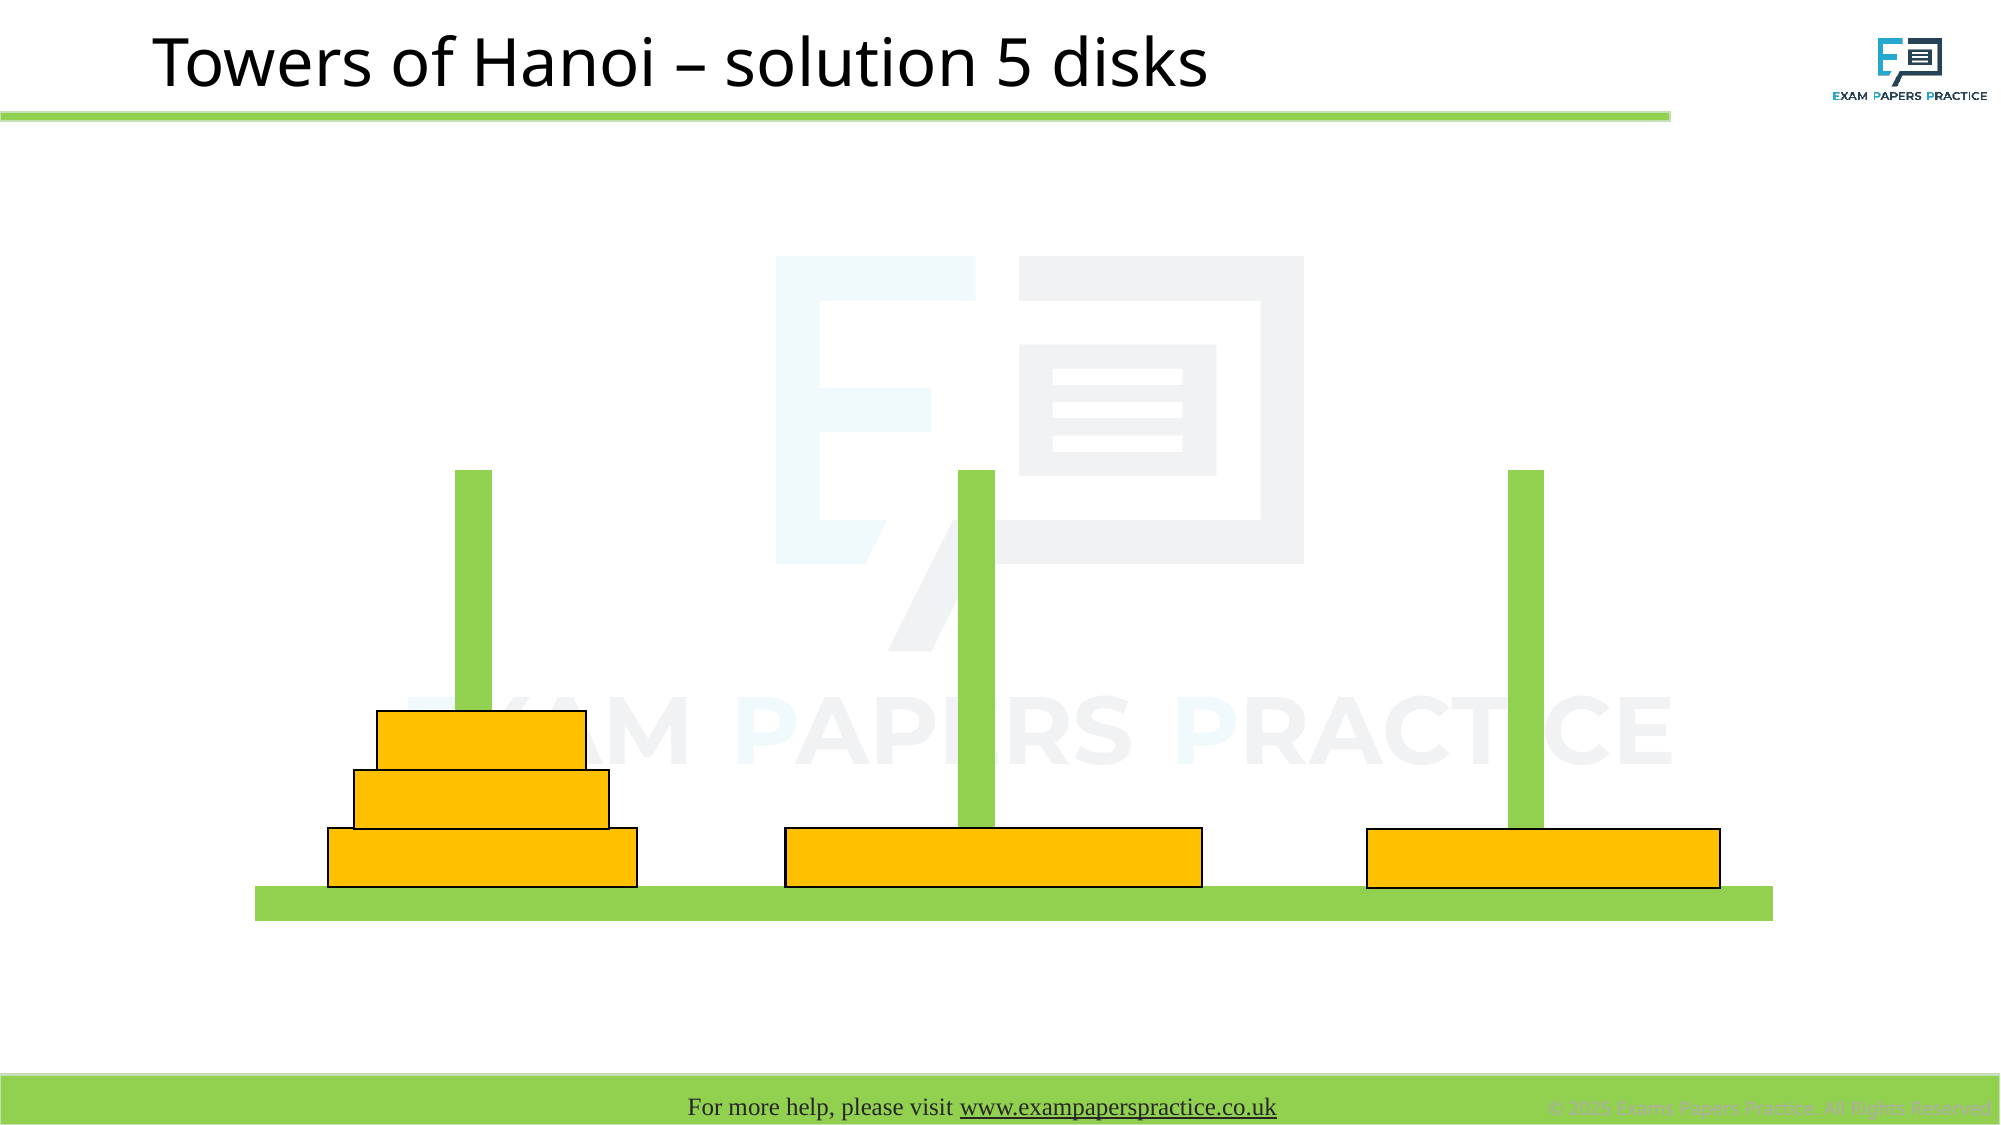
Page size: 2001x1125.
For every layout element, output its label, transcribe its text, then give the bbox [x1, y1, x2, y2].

text_box [784, 827, 1203, 888]
text_box [376, 710, 587, 771]
text_box [353, 769, 610, 830]
text_box [958, 470, 995, 827]
text_box [455, 470, 492, 710]
text_box [1366, 828, 1721, 889]
title Towers of Hanoi – solution 5 disks [137, 59, 1863, 70]
text_box [1508, 470, 1544, 828]
text_box [327, 827, 638, 888]
text_box [255, 886, 1773, 921]
